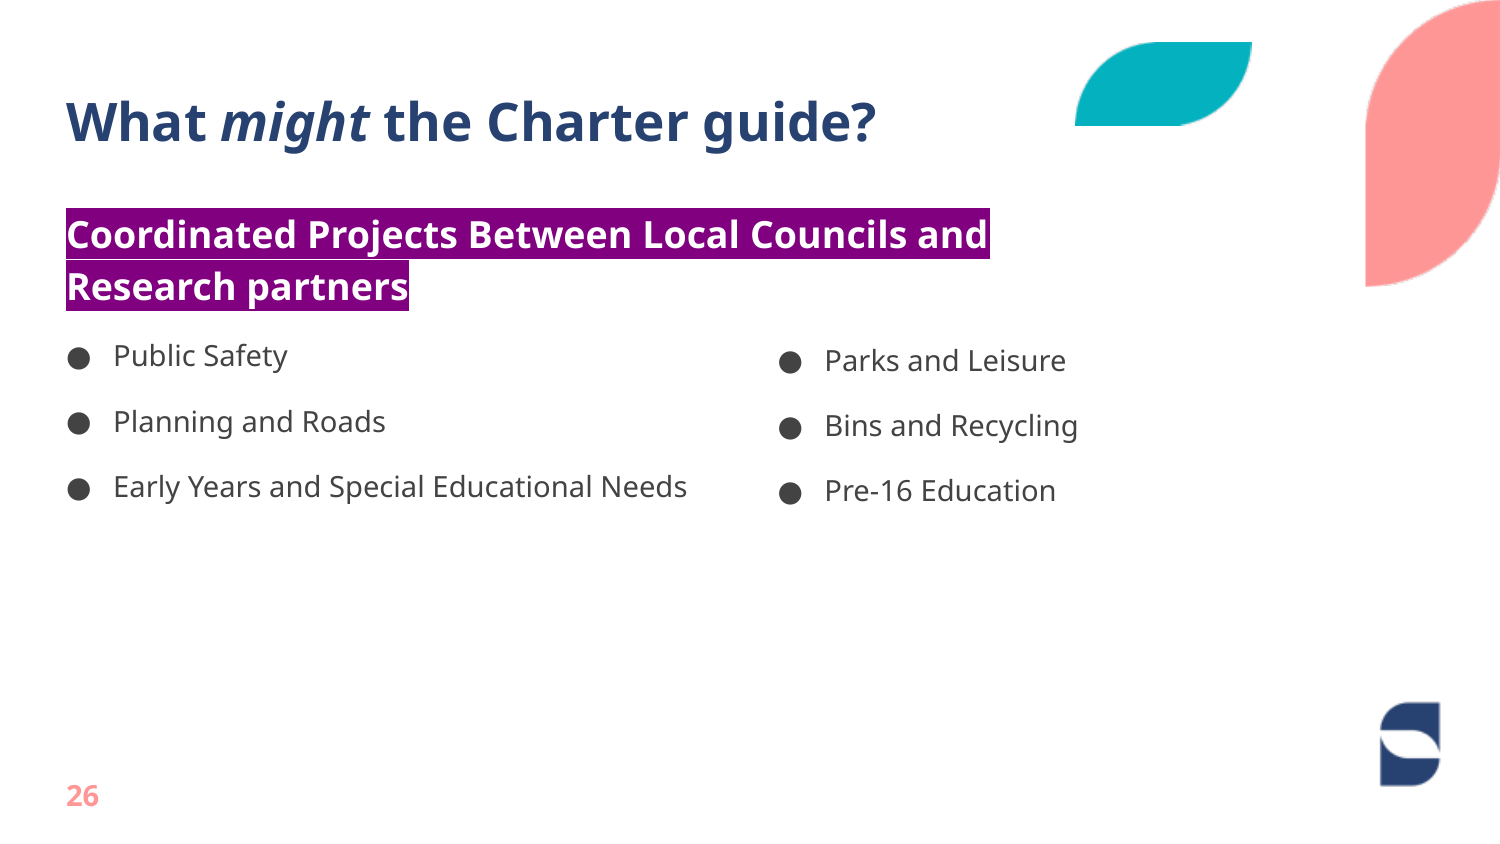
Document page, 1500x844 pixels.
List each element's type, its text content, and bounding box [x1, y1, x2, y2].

title What might the Charter guide? [51, 72, 1365, 167]
picture [1363, 685, 1458, 804]
picture [1289, 0, 1500, 286]
list Coordinated Projects Between Local Councils and Research partners Public Safety Planning and Roads Early Years and Special Educational Needs [51, 189, 1179, 812]
picture [1074, 42, 1252, 126]
text_box Parks and Leisure Bins and Recycling Pre-16 Education [762, 329, 1412, 515]
slide_number 26 [51, 764, 142, 830]
